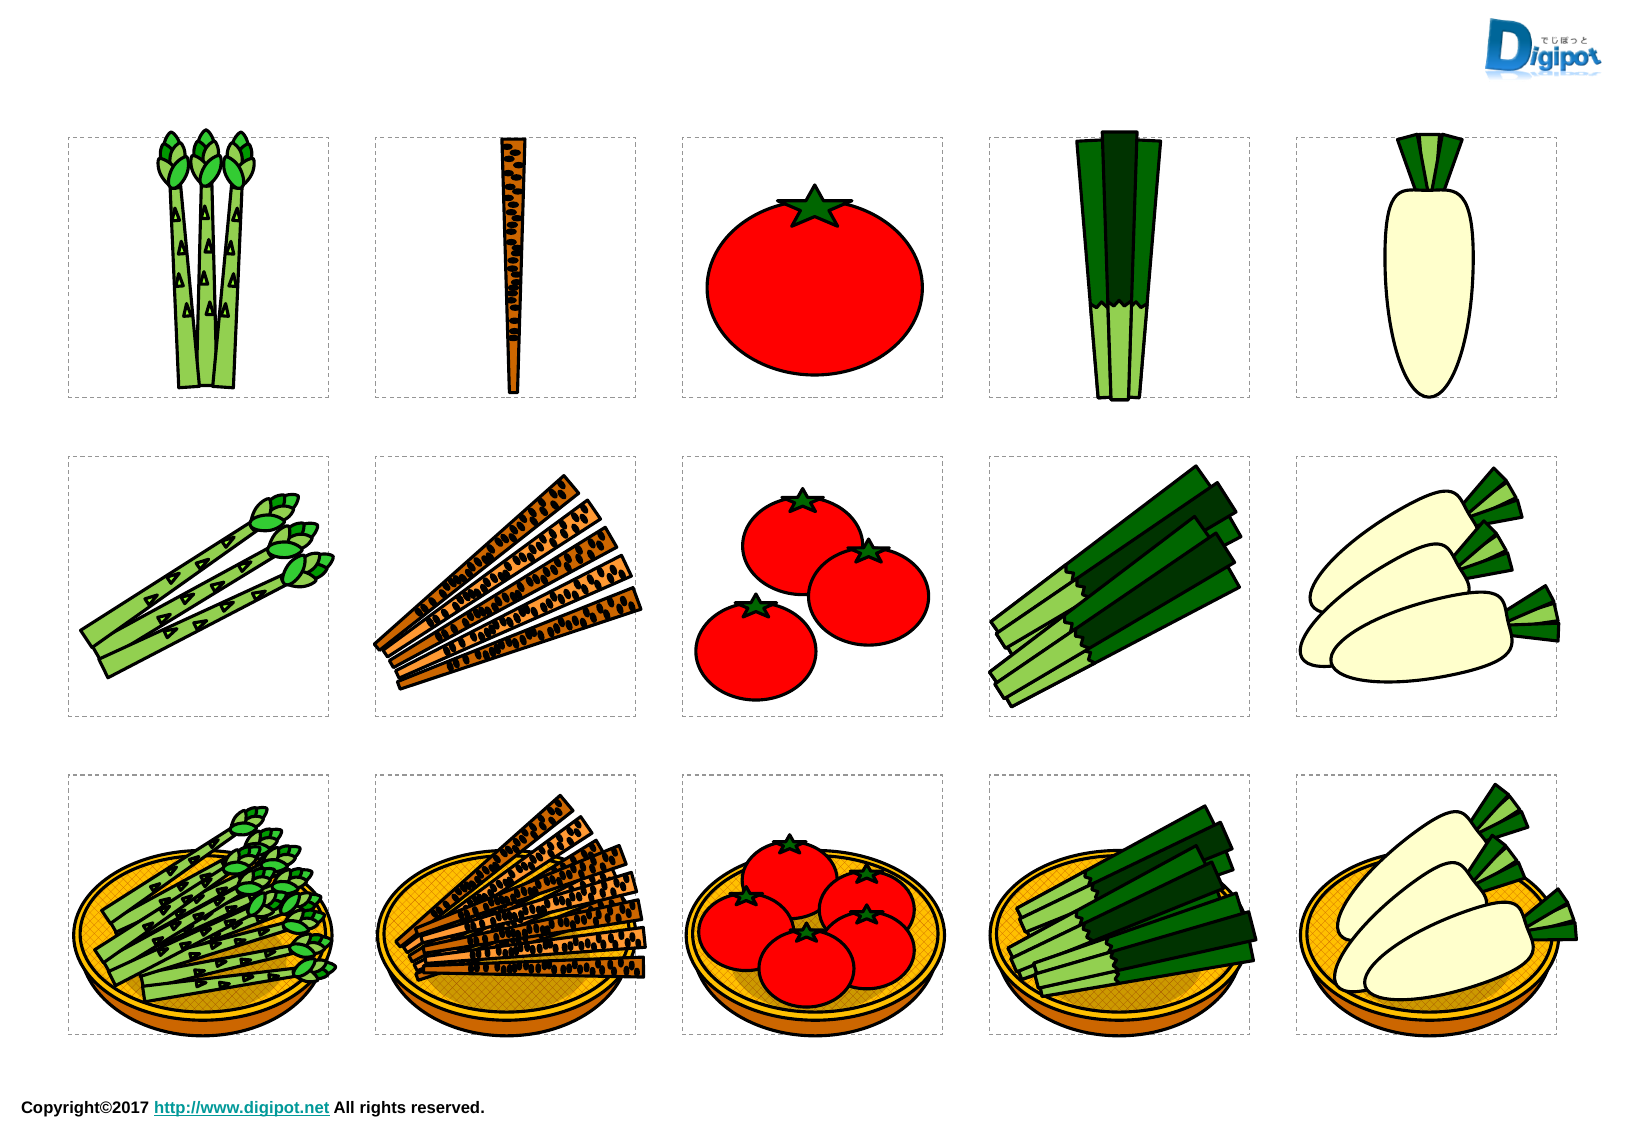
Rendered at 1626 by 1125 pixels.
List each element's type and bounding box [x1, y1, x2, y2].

text_box [1082, 131, 1155, 400]
text_box [685, 834, 945, 1037]
text_box [377, 850, 642, 1037]
text_box [73, 849, 335, 1037]
text_box [989, 850, 1262, 1037]
picture [1485, 18, 1602, 82]
text_box [443, 472, 555, 733]
text_box [1300, 830, 1573, 1037]
text_box [977, 532, 1248, 655]
text_box [1384, 134, 1474, 398]
text_box [1286, 508, 1559, 677]
text_box [706, 184, 923, 376]
text_box [501, 138, 526, 393]
text_box [695, 488, 929, 701]
text_box [166, 129, 246, 388]
text_box [166, 460, 246, 719]
